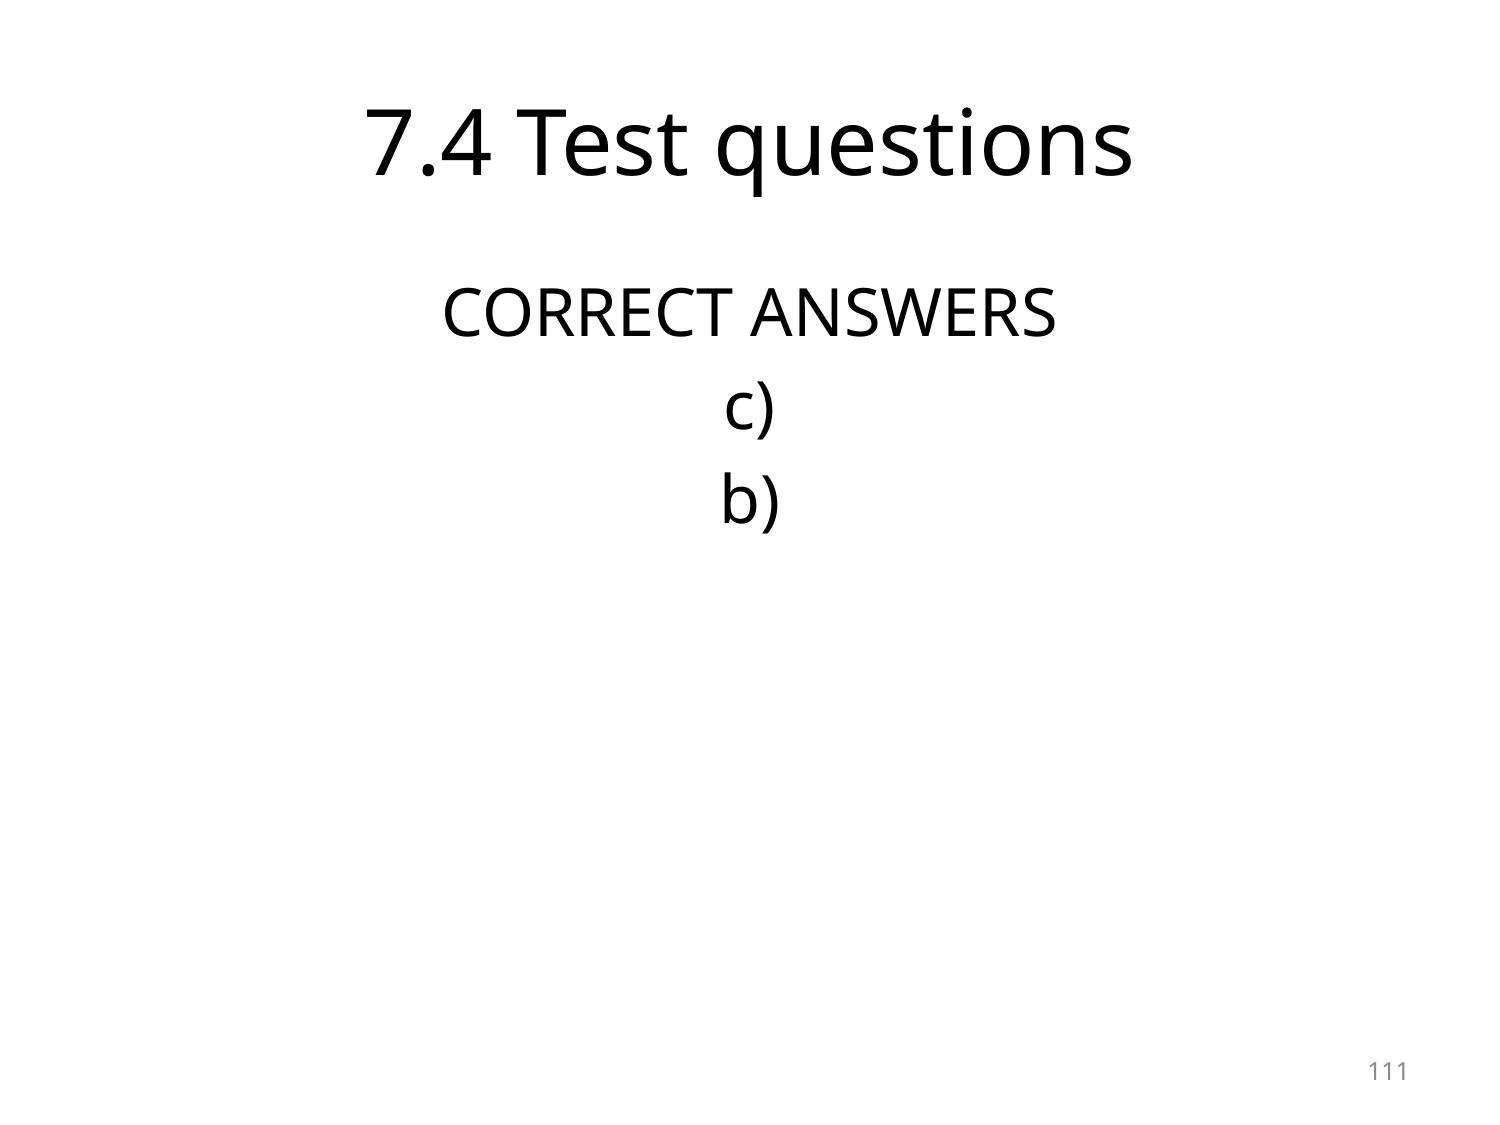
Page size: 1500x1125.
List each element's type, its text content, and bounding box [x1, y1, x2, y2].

title 7.4 Test questions [75, 45, 1425, 233]
slide_number 111 [1074, 1042, 1425, 1103]
list CORRECT ANSWERS c) b) [75, 262, 1425, 1005]
